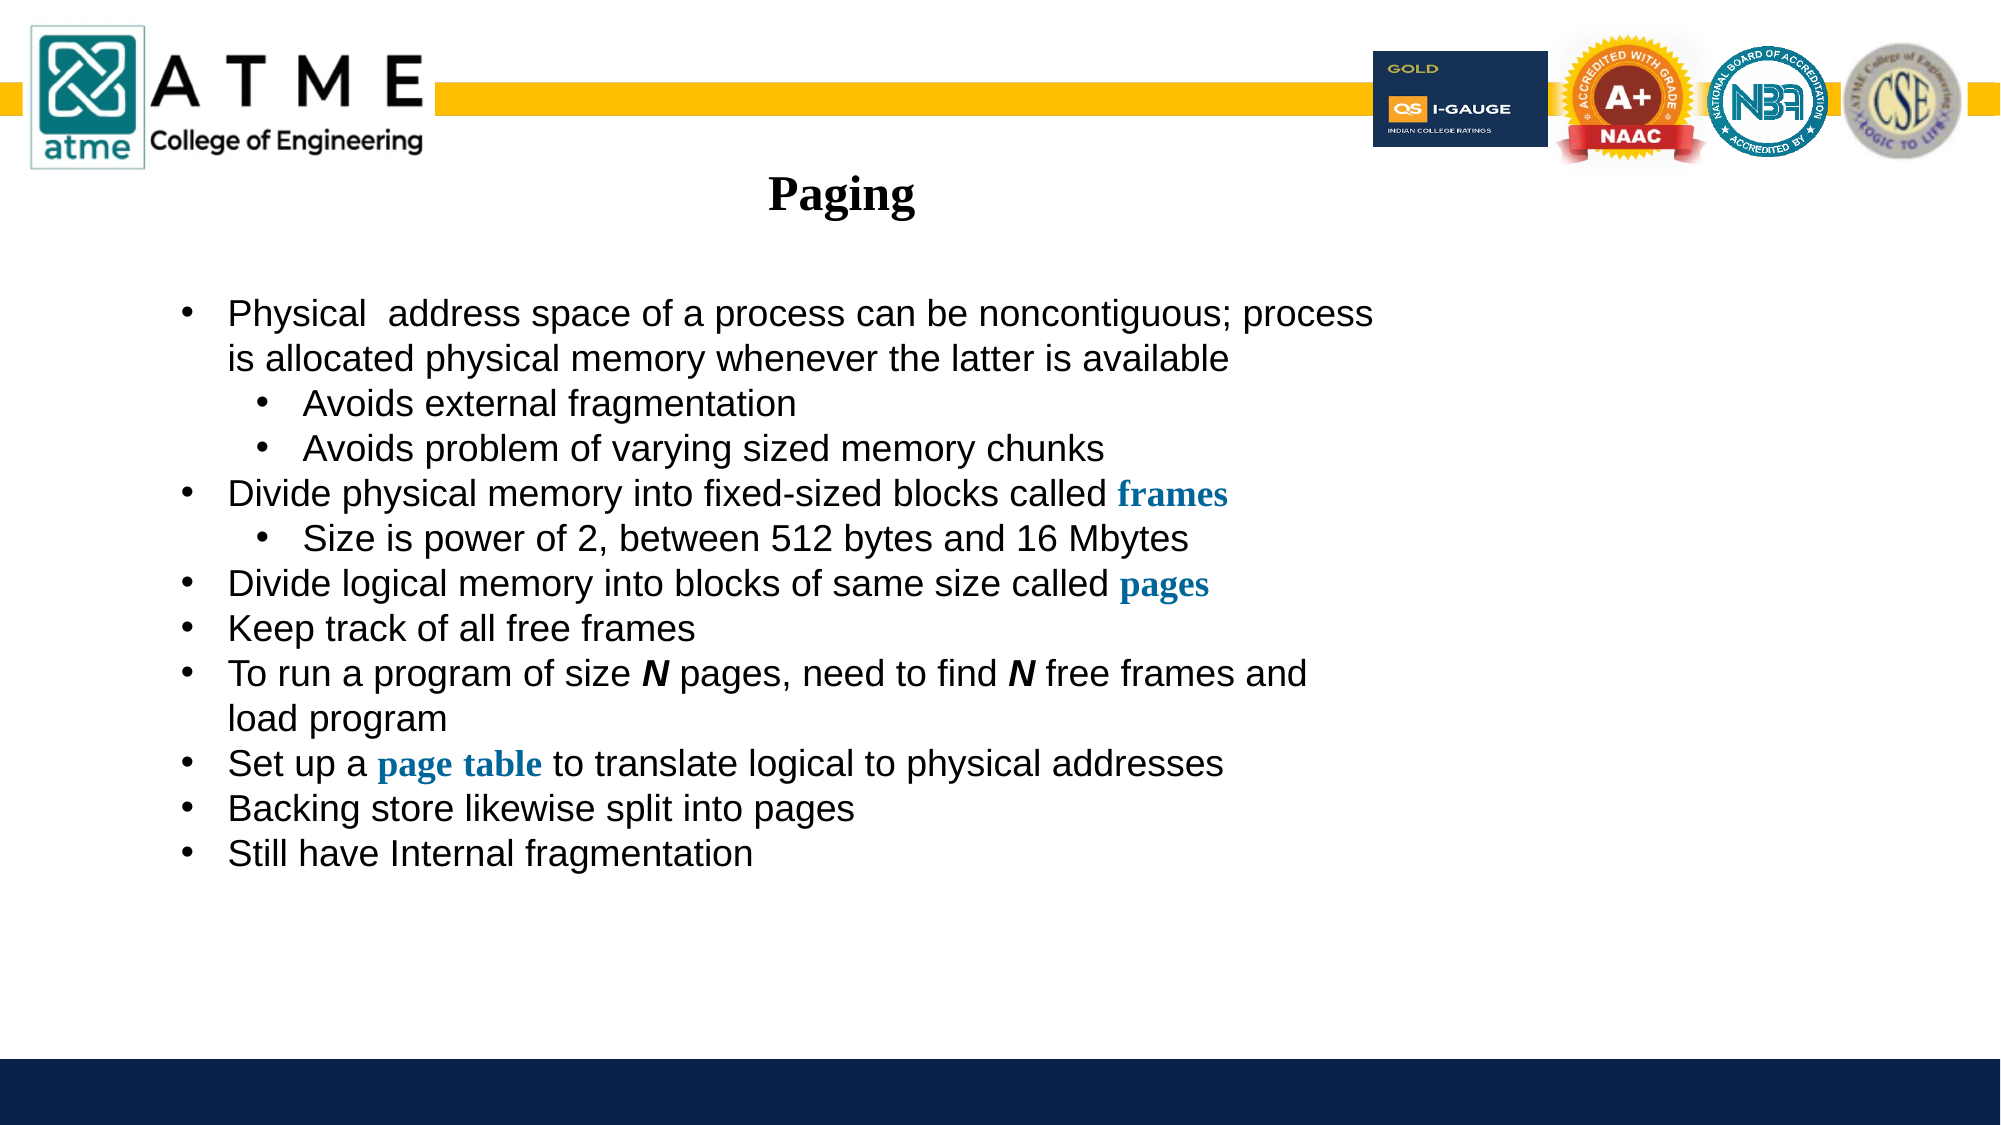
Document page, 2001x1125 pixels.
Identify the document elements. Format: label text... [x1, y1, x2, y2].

picture [1840, 26, 1968, 152]
title Paging [753, 152, 2000, 248]
list Physical address space of a process can be noncontiguous; process is allocated physical memory whenever the latter is available Avoids external fragmentation Avoids problem of varying sized memory chunks Divide physical memory into fixed-sized blocks called frames Size is power of 2, between 512 bytes and 16 Mbytes Divide logical memory into blocks of same size called pages Keep track of all free frames To run a program of size N pages, need to find N free frames and load program Set up a page table to translate logical to physical addresses Backing store likewise split into pages Still have Internal fragmentation [166, 281, 1394, 1063]
picture [0, 1059, 2001, 1125]
picture [1373, 20, 1828, 152]
picture [22, 15, 435, 178]
